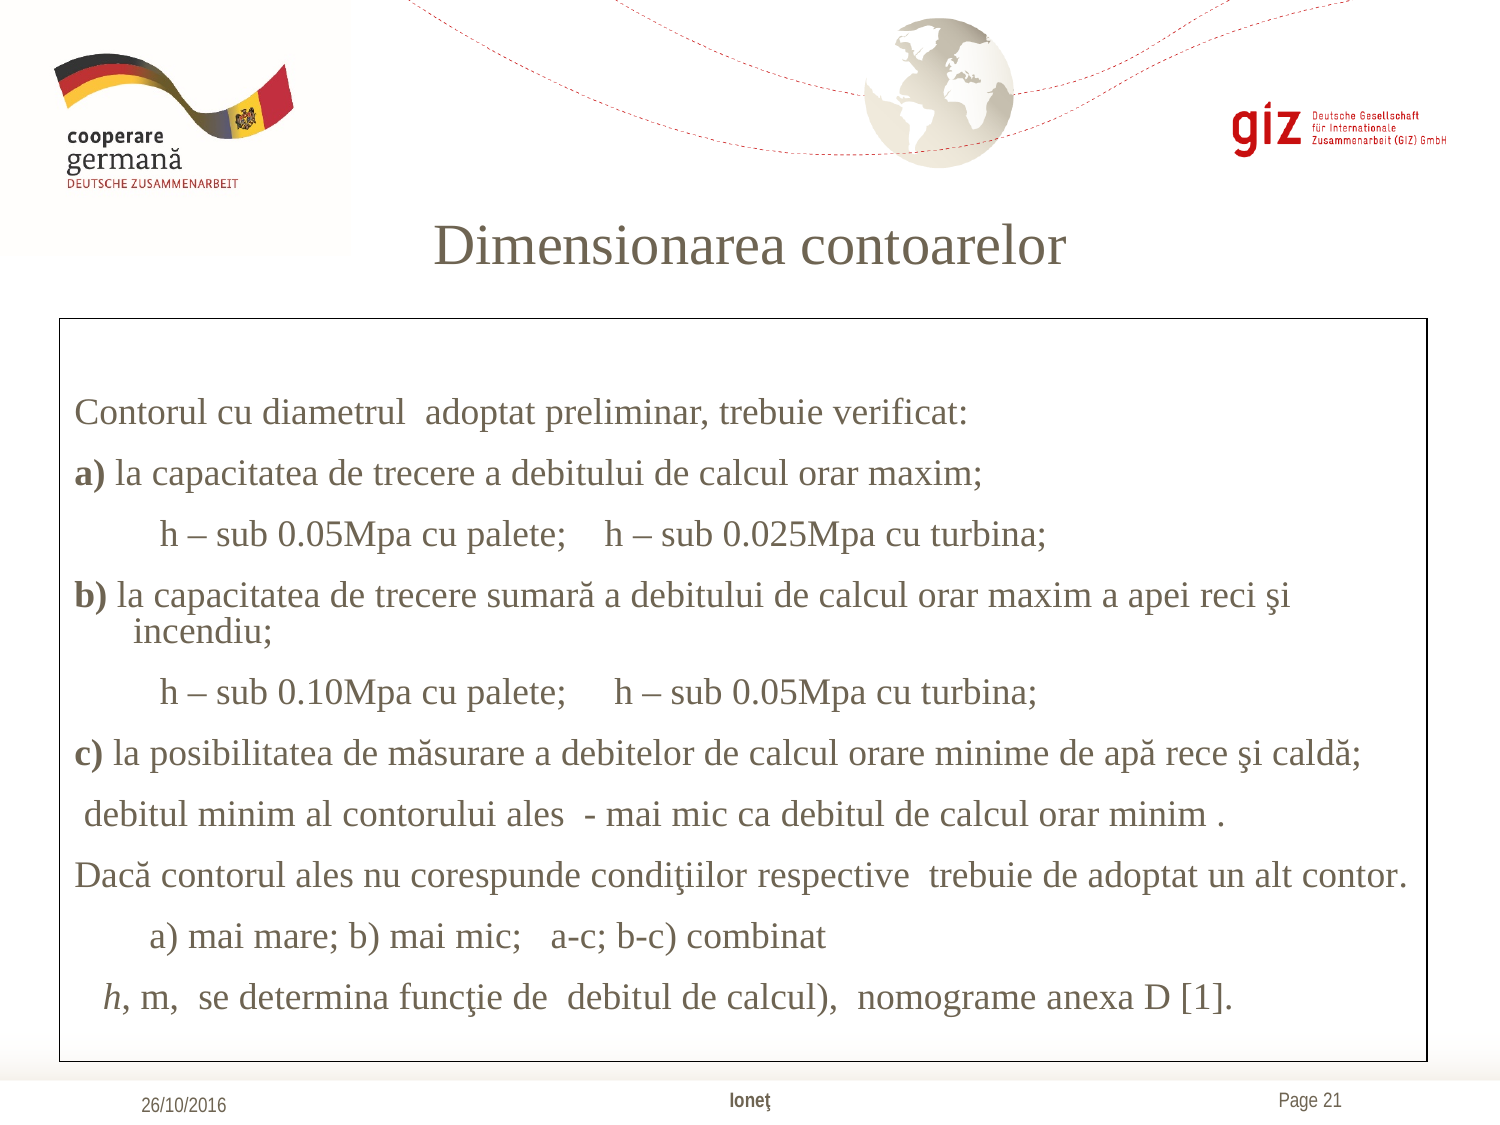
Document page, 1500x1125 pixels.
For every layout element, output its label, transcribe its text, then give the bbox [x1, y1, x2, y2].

text_box Ioneţ [469, 1079, 1031, 1120]
picture [0, 0, 1500, 256]
picture [0, 959, 1500, 1081]
list Contorul cu diametrul adoptat preliminar, trebuie verificat: а) la capacitatea de trecere a debitului de calcul orar maxim; h – sub 0.05Mpa cu palete; h – sub 0.025Mpa cu turbina; b) la capacitatea de trecere sumară a debitului de calcul orar maxim a apei reci şi incendiu; h – sub 0.10Mpa cu palete; h – sub 0.05Mpa cu turbina; c) la posibilitatea de măsurare a debitelor de calcul orare minime de apă rece şi caldă; debitul minim al contorului ales - mai mic ca debitul de calcul orar minim . Dacă contorul ales nu corespunde condiţiilor respective trebuie de adoptat un alt contor. a) mai mare; b) mai mic; a-c; b-c) combinat h, m, se determina funcţie de debitul de calcul), nomograme anexa D [1]. [59, 318, 1428, 1062]
text_box 26/10/2016 [126, 1084, 339, 1125]
title Dimensionarea contoarelor [111, 198, 1389, 286]
